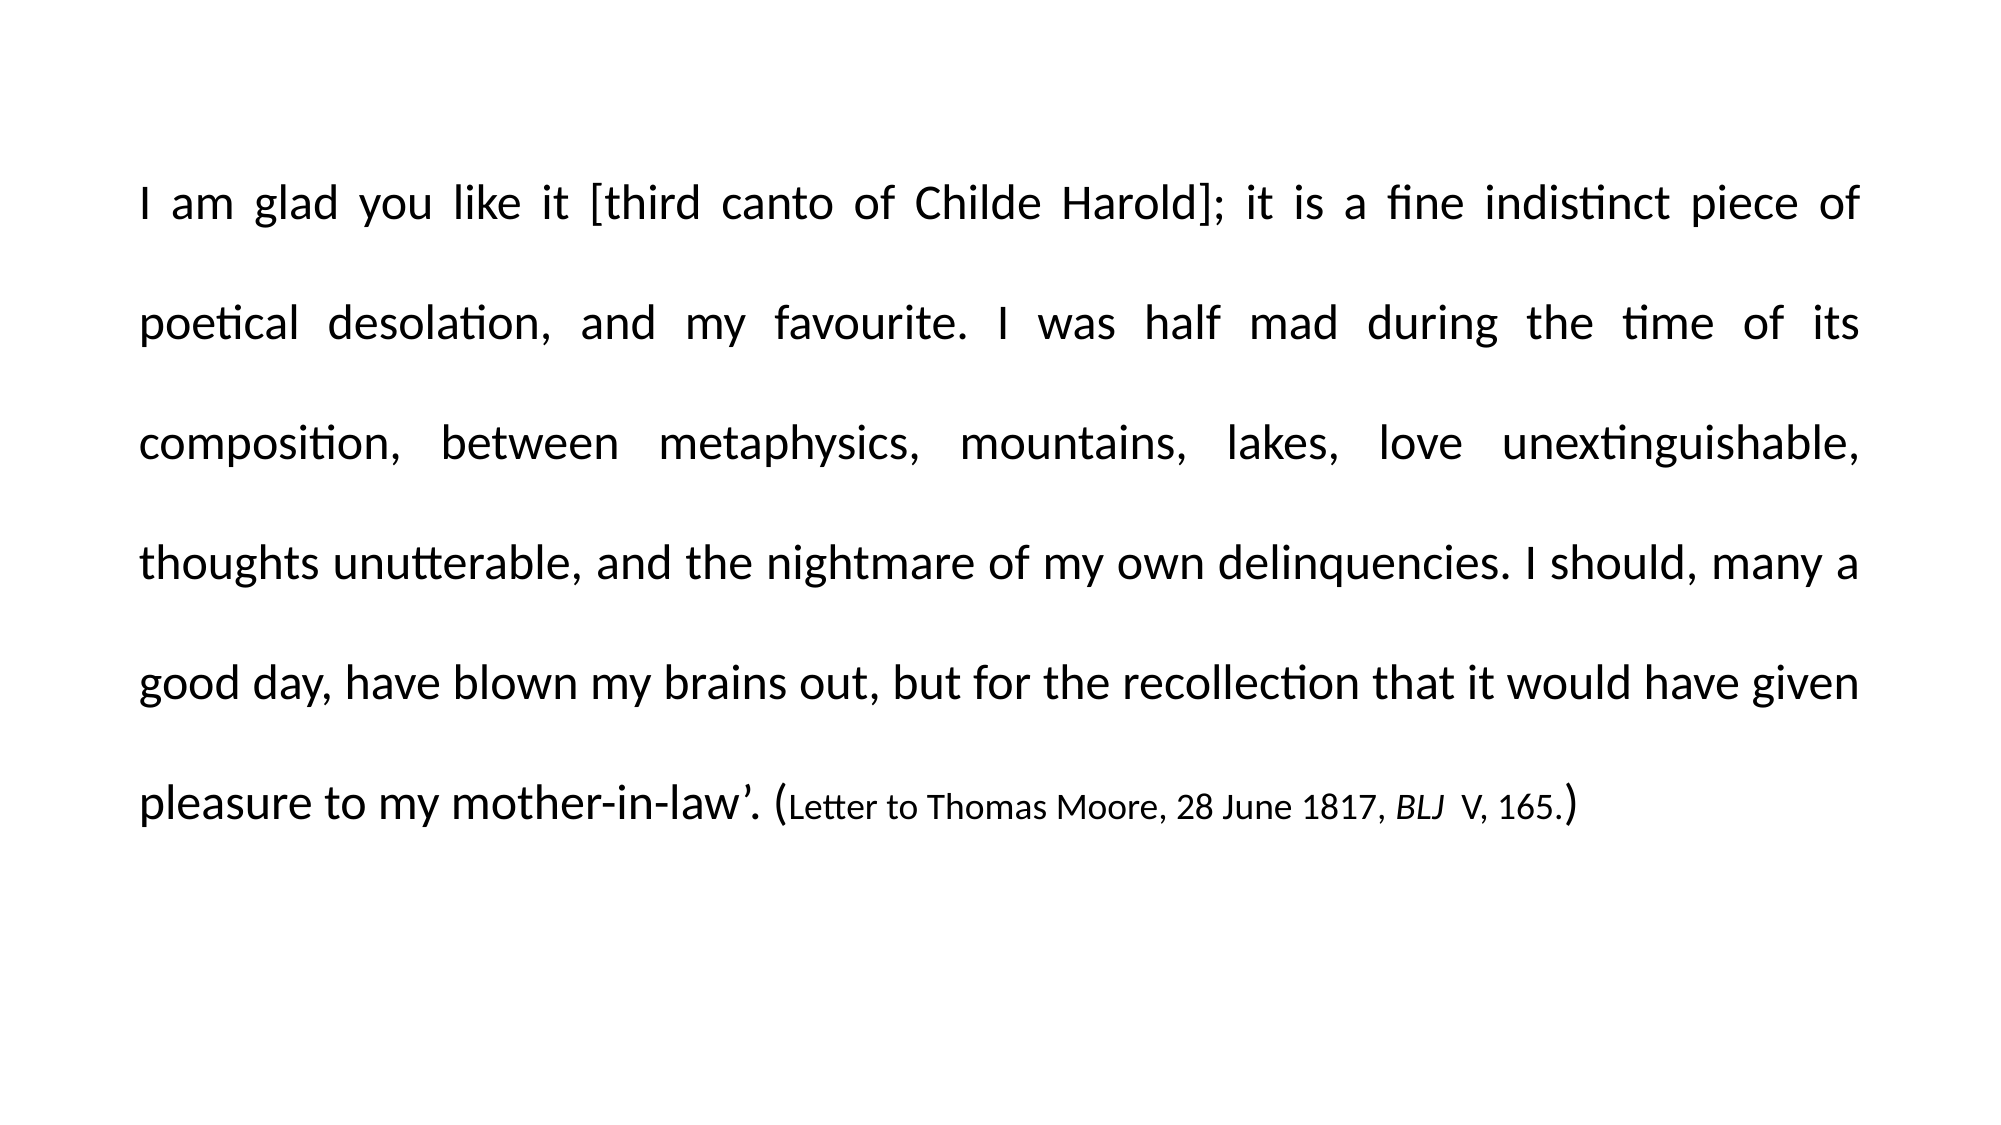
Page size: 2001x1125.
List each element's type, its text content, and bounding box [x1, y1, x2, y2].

text_box I am glad you like it [third canto of Childe Harold]; it is a fine indistinct piece of poetical desolation, and my favourite. I was half mad during the time of its composition, between metaphysics, mountains, lakes, love unextinguishable, thoughts unutterable, and the nightmare of my own delinquencies. I should, many a good day, have blown my brains out, but for the recollection that it would have given pleasure to my mother-in-law’. (Letter to Thomas Moore, 28 June 1817, BLJ V, 165.) [124, 101, 1876, 837]
